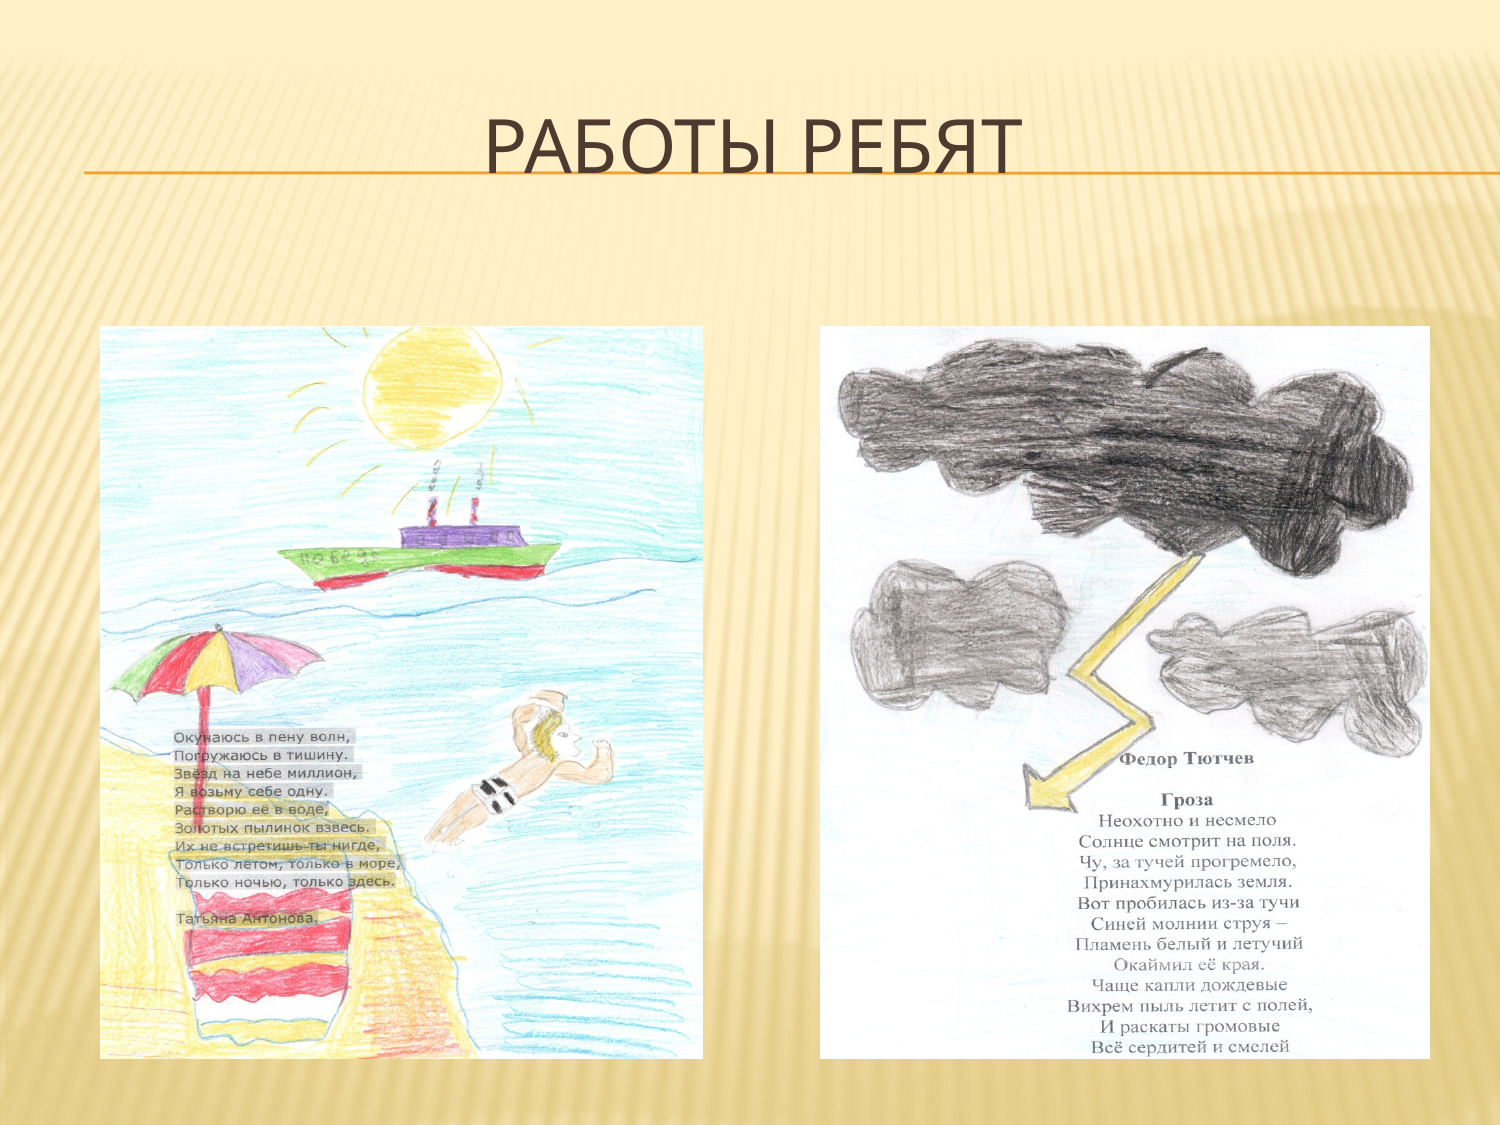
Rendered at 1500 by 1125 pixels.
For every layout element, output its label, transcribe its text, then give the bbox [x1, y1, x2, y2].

title Работы ребят [50, 75, 1475, 213]
picture [820, 325, 1430, 1059]
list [100, 325, 704, 1059]
